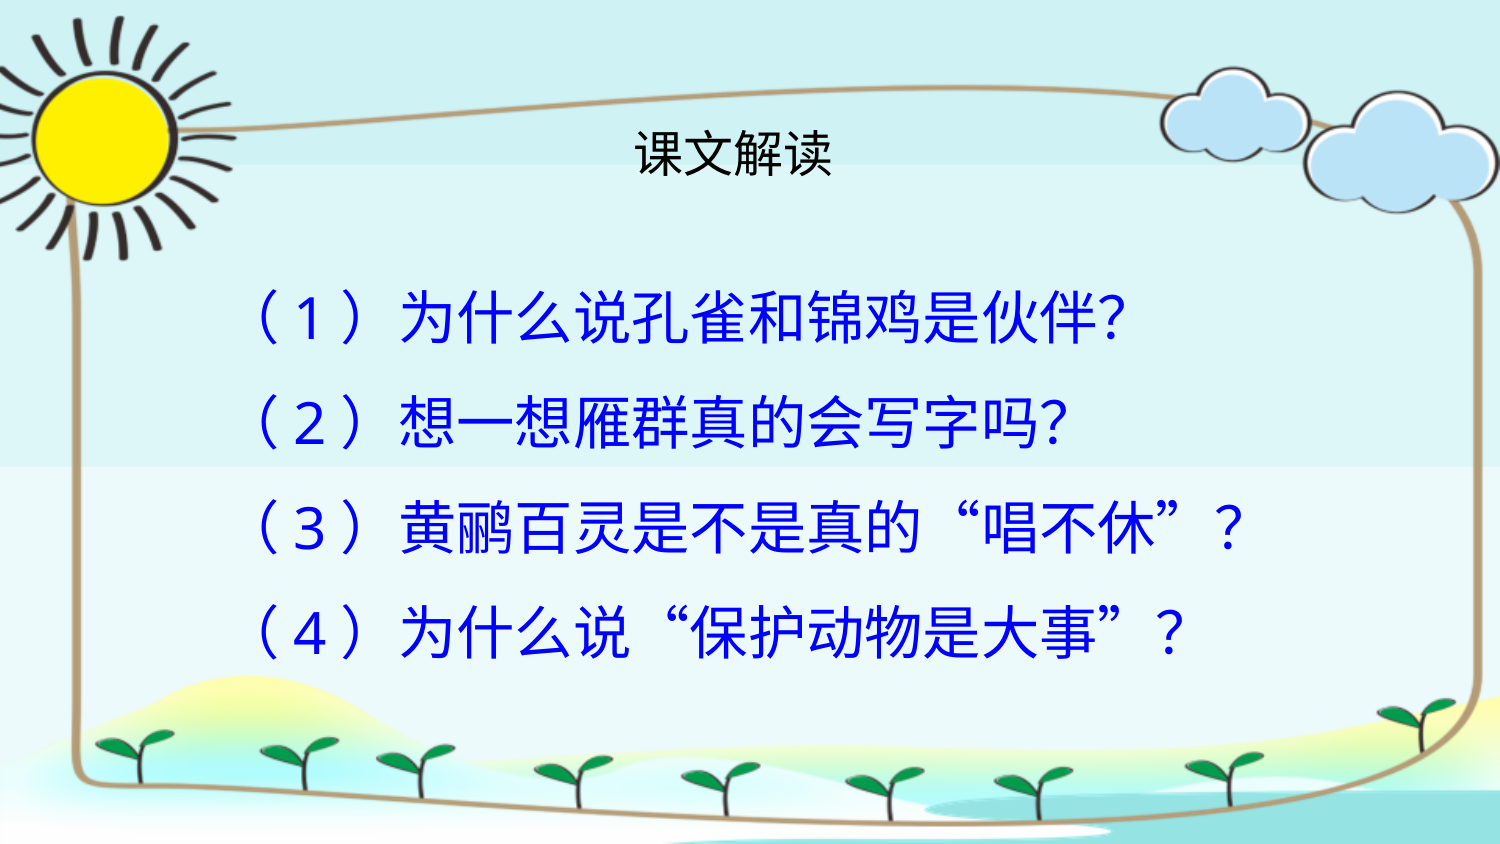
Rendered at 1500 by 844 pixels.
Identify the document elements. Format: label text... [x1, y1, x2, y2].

text_box 课文解读 [618, 114, 882, 190]
text_box （1）为什么说孔雀和锦鸡是伙伴？ （2）想一想雁群真的会写字吗？ （3）黄鹂百灵是不是真的“唱不休”？ （4）为什么说“保护动物是大事”？ [206, 238, 1259, 674]
picture [0, 0, 1500, 844]
